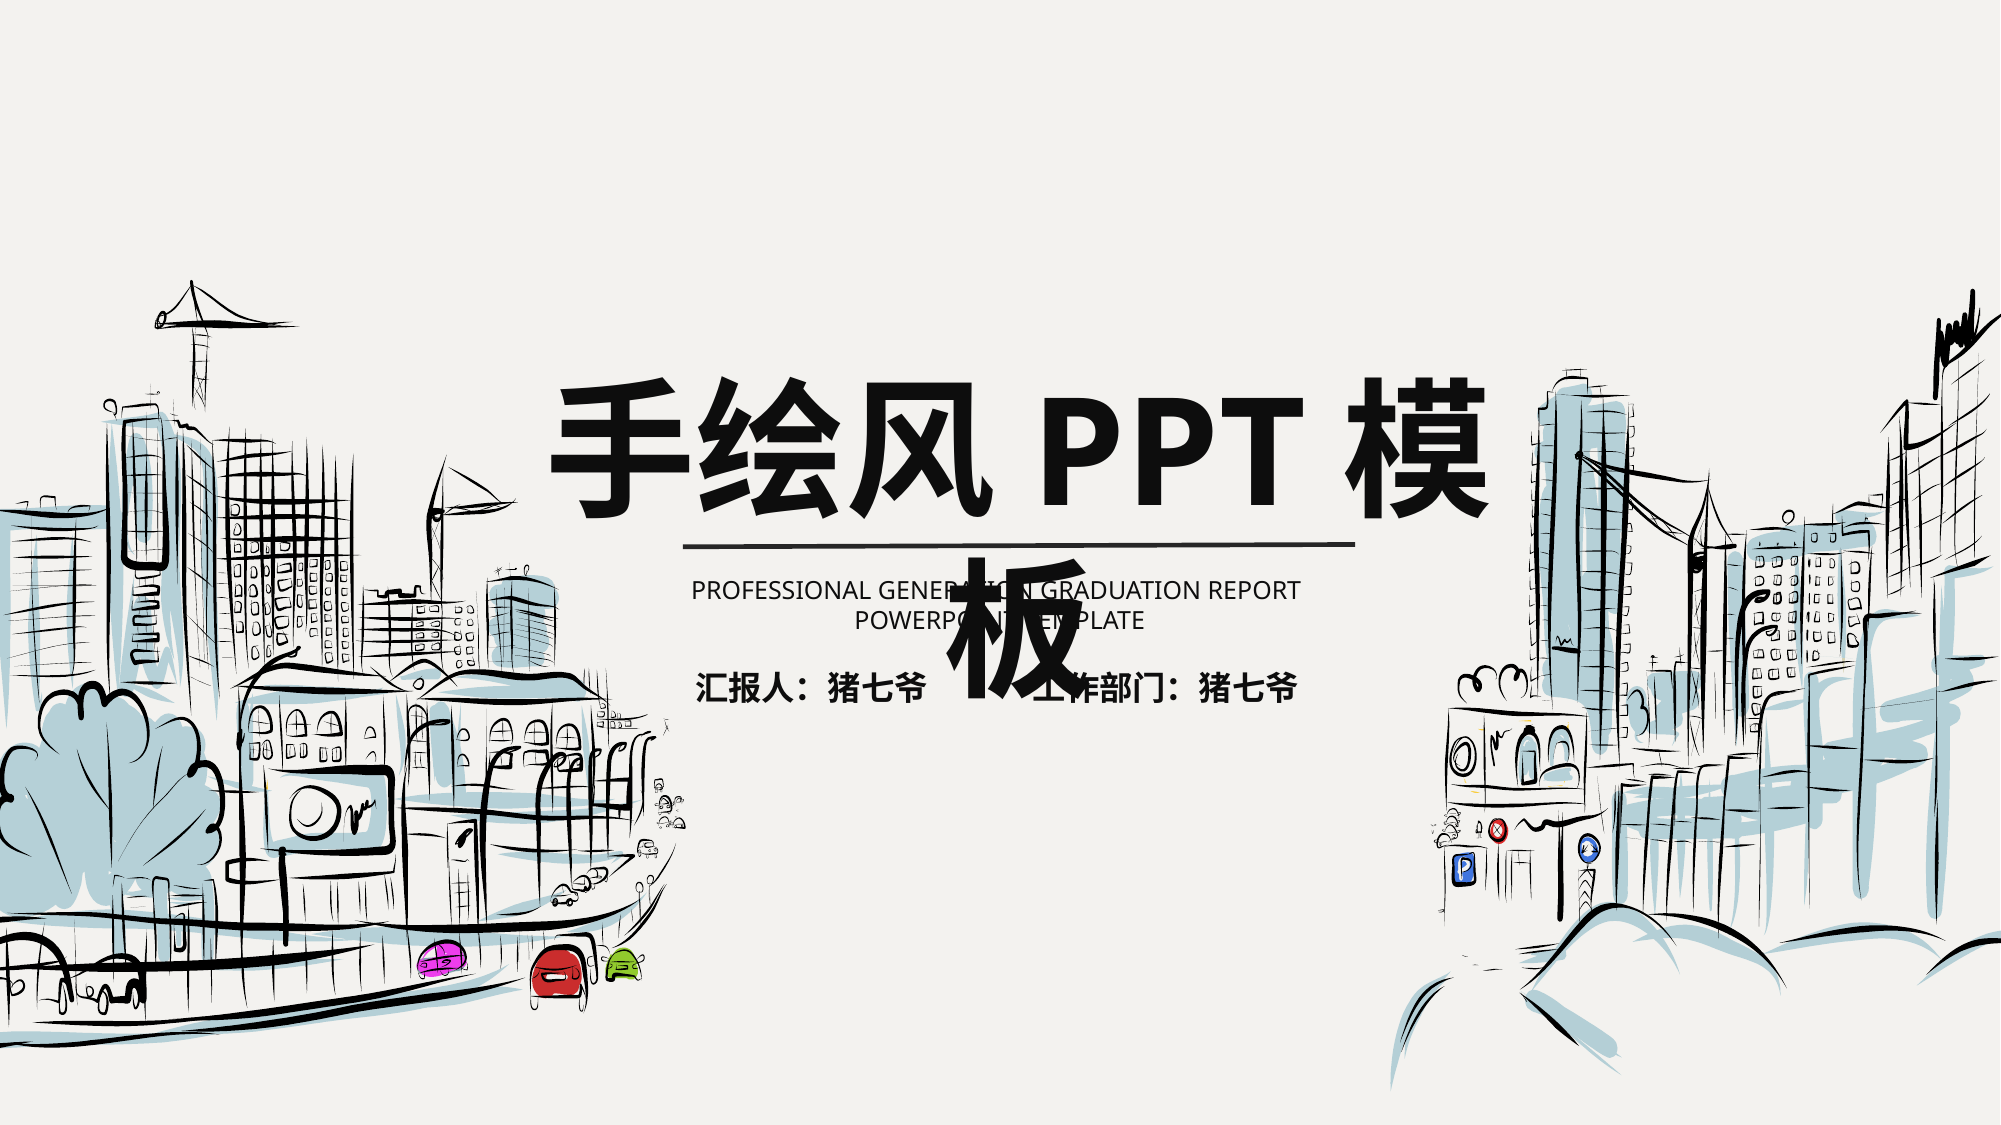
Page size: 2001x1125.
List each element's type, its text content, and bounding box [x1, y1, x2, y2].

text_box PROFESSIONAL GENERATION GRADUATION REPORT POWERPOINT TEMPLATE [720, 567, 1357, 642]
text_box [678, 660, 1322, 716]
picture [1357, 259, 2000, 1092]
picture [0, 259, 720, 1059]
text_box 手绘风PPT模板 [720, 347, 1357, 567]
text_box 手绘风PPT模板 [720, 642, 1357, 723]
